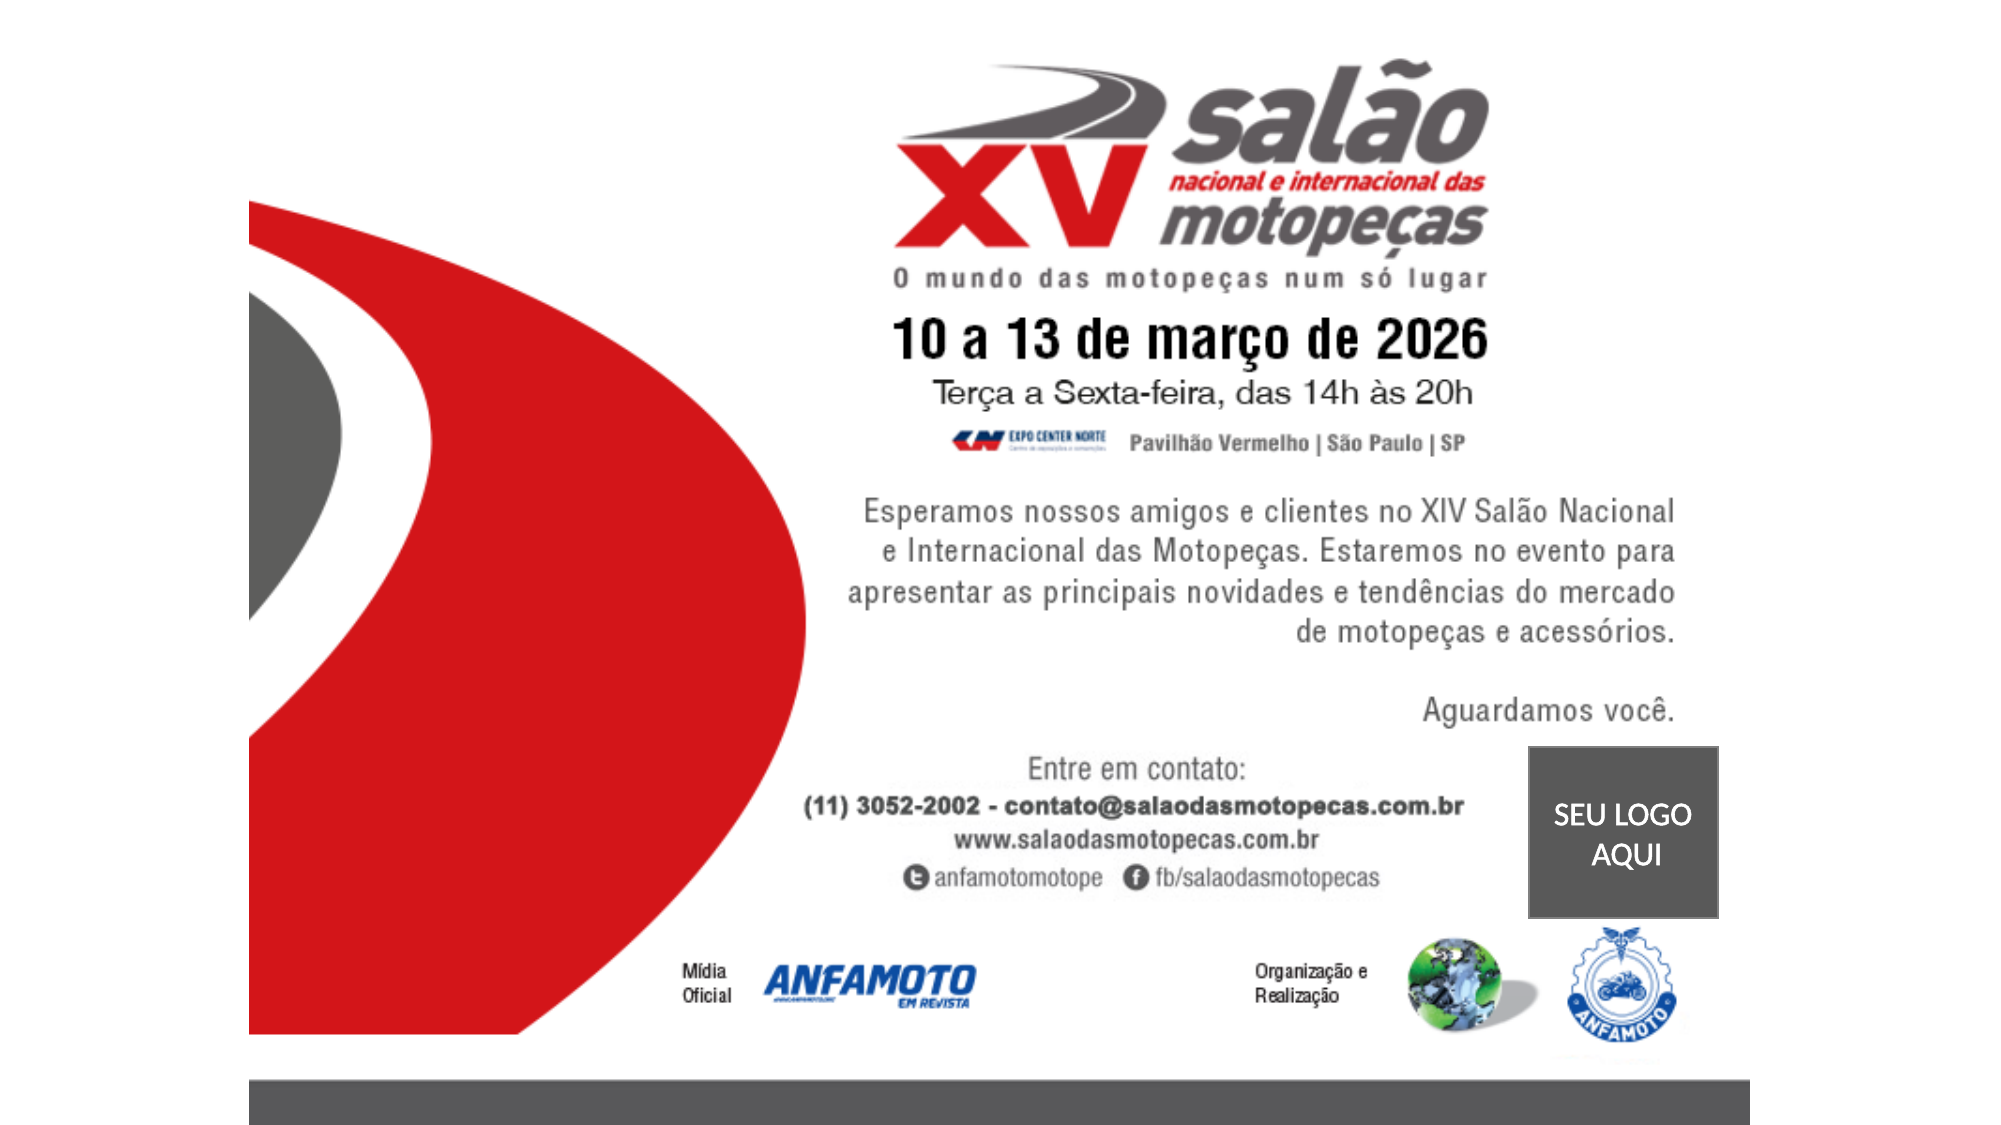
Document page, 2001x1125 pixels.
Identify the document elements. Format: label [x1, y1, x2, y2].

picture [249, 0, 1751, 1125]
